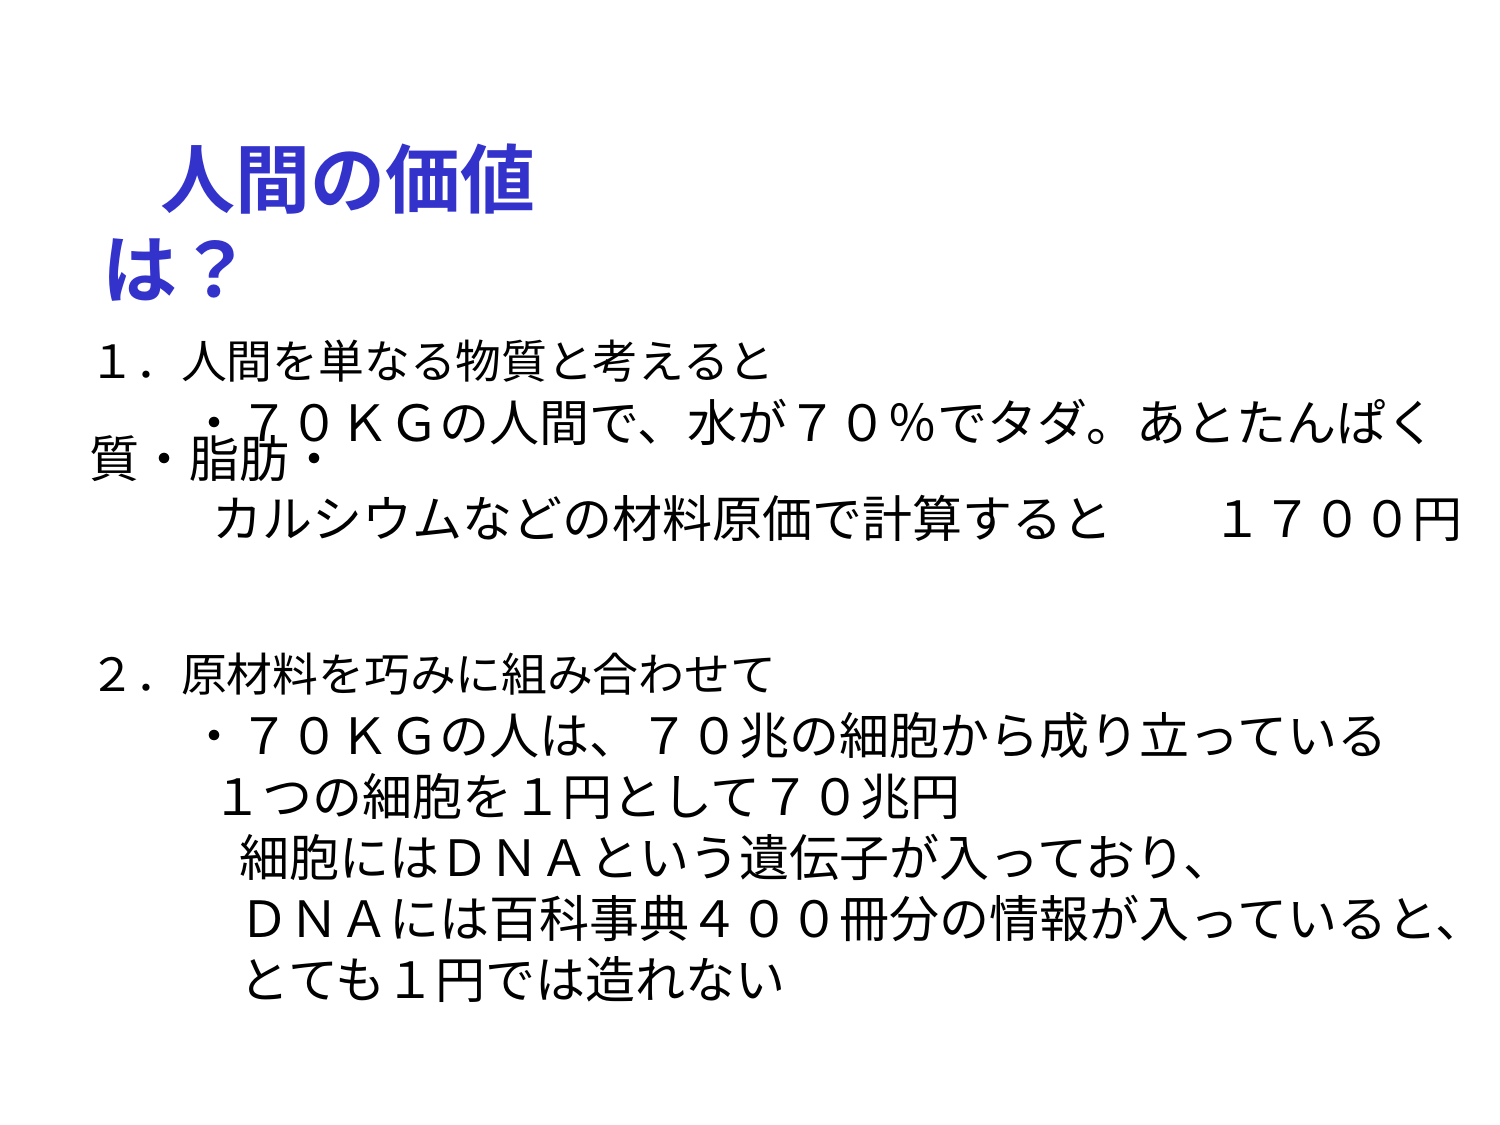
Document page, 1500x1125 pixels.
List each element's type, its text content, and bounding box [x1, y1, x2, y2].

text_box １．人間を単なる物質と考えると ・７０ＫＧの人間で、水が７０％でタダ。あとたんぱく質・脂肪・ カルシウムなどの材料原価で計算すると １７００円 ２．原材料を巧みに組み合わせて ・７０ＫＧの人は、７０兆の細胞から成り立っている １つの細胞を１円として７０兆円 細胞にはＤＮＡという遺伝子が入っており、 ＤＮＡには百科事典４００冊分の情報が入っていると、 とても１円では造れない [75, 324, 1500, 1013]
text_box 人間の価値は？ [87, 124, 688, 320]
